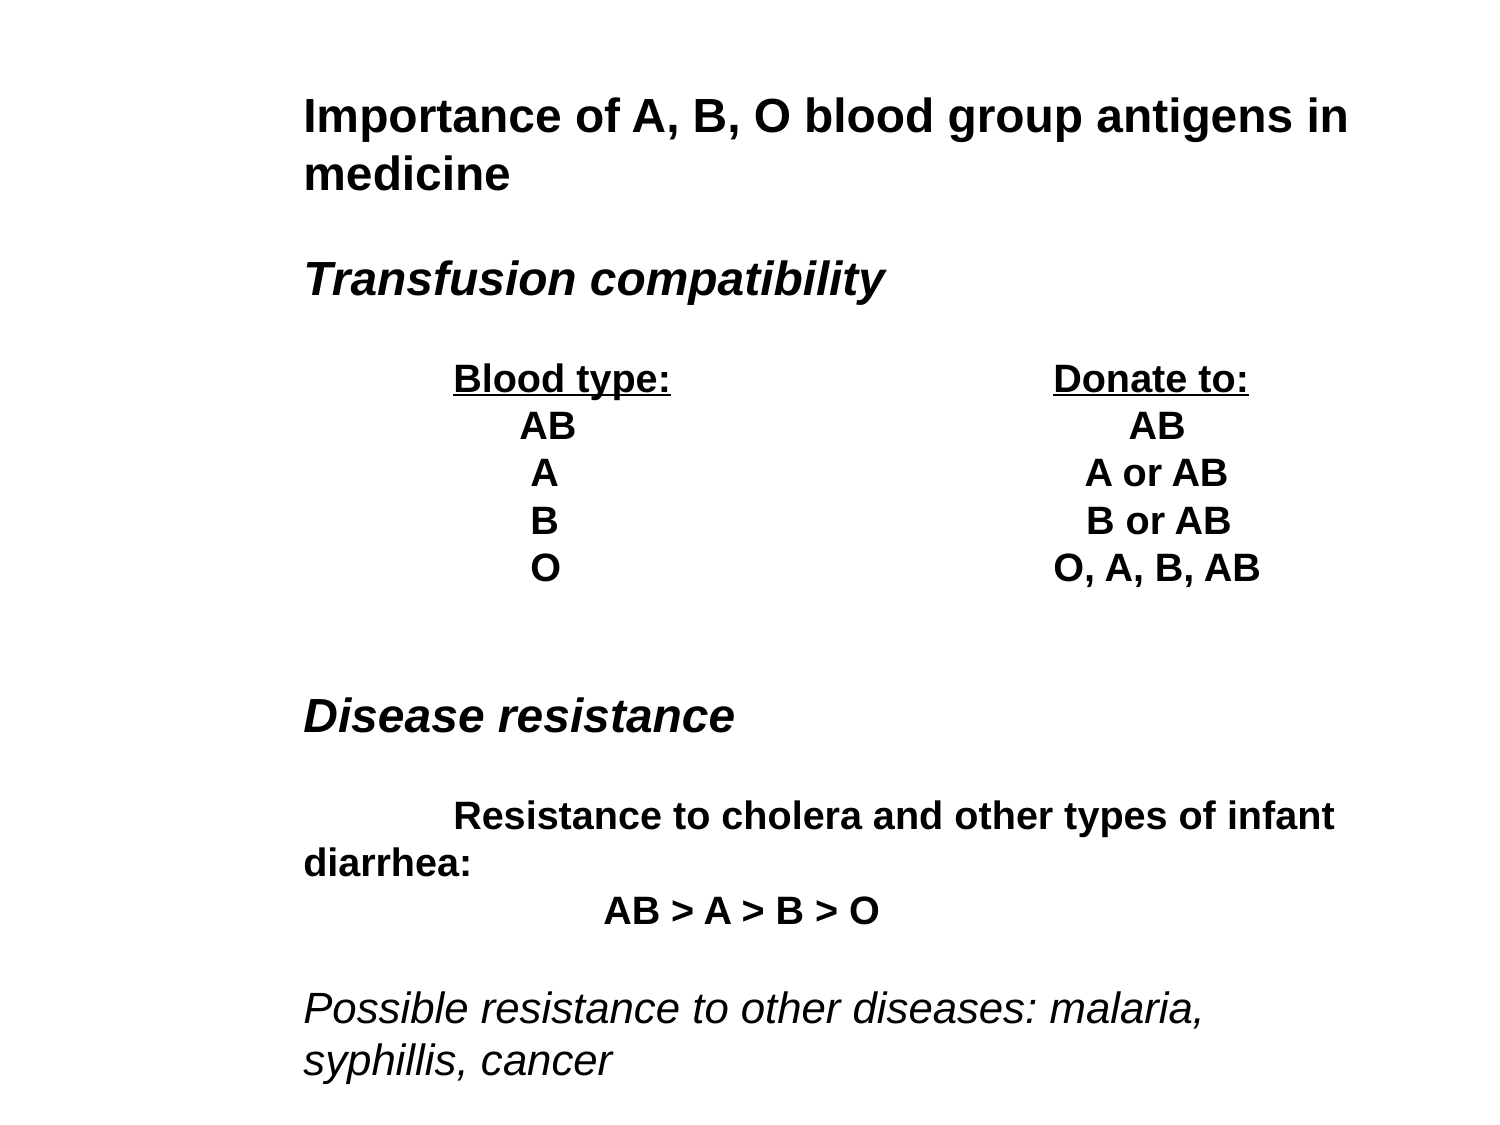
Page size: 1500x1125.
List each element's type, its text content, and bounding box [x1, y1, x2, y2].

text_box Importance of A, B, O blood group antigens in medicine Transfusion compatibility Blood type: Donate to: AB AB A A or AB B B or AB O O, A, B, AB Disease resistance Resistance to cholera and other types of infant diarrhea: AB > A > B > O Possible resistance to other diseases: malaria, syphillis, cancer [289, 78, 1382, 1092]
